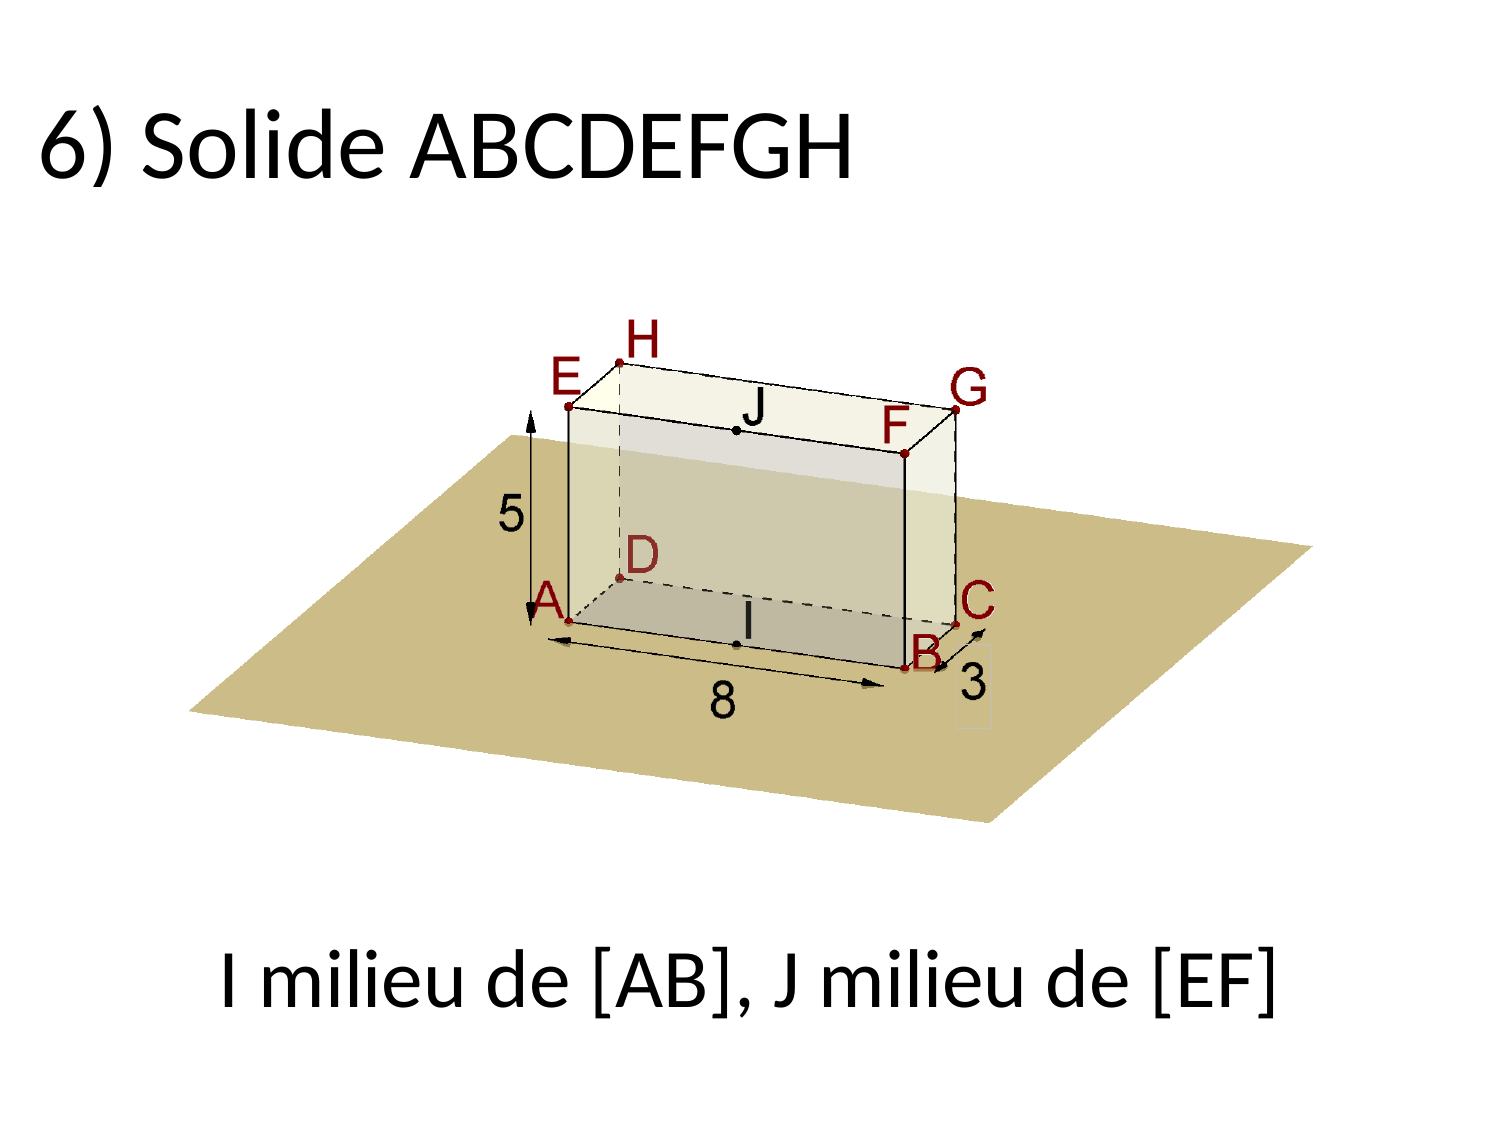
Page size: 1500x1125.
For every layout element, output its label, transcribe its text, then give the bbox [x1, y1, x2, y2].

picture [1, 187, 1498, 938]
text_box I milieu de [AB], J milieu de [EF] [0, 945, 1500, 1032]
title 6) Solide ABCDEFGH [0, 45, 1500, 187]
